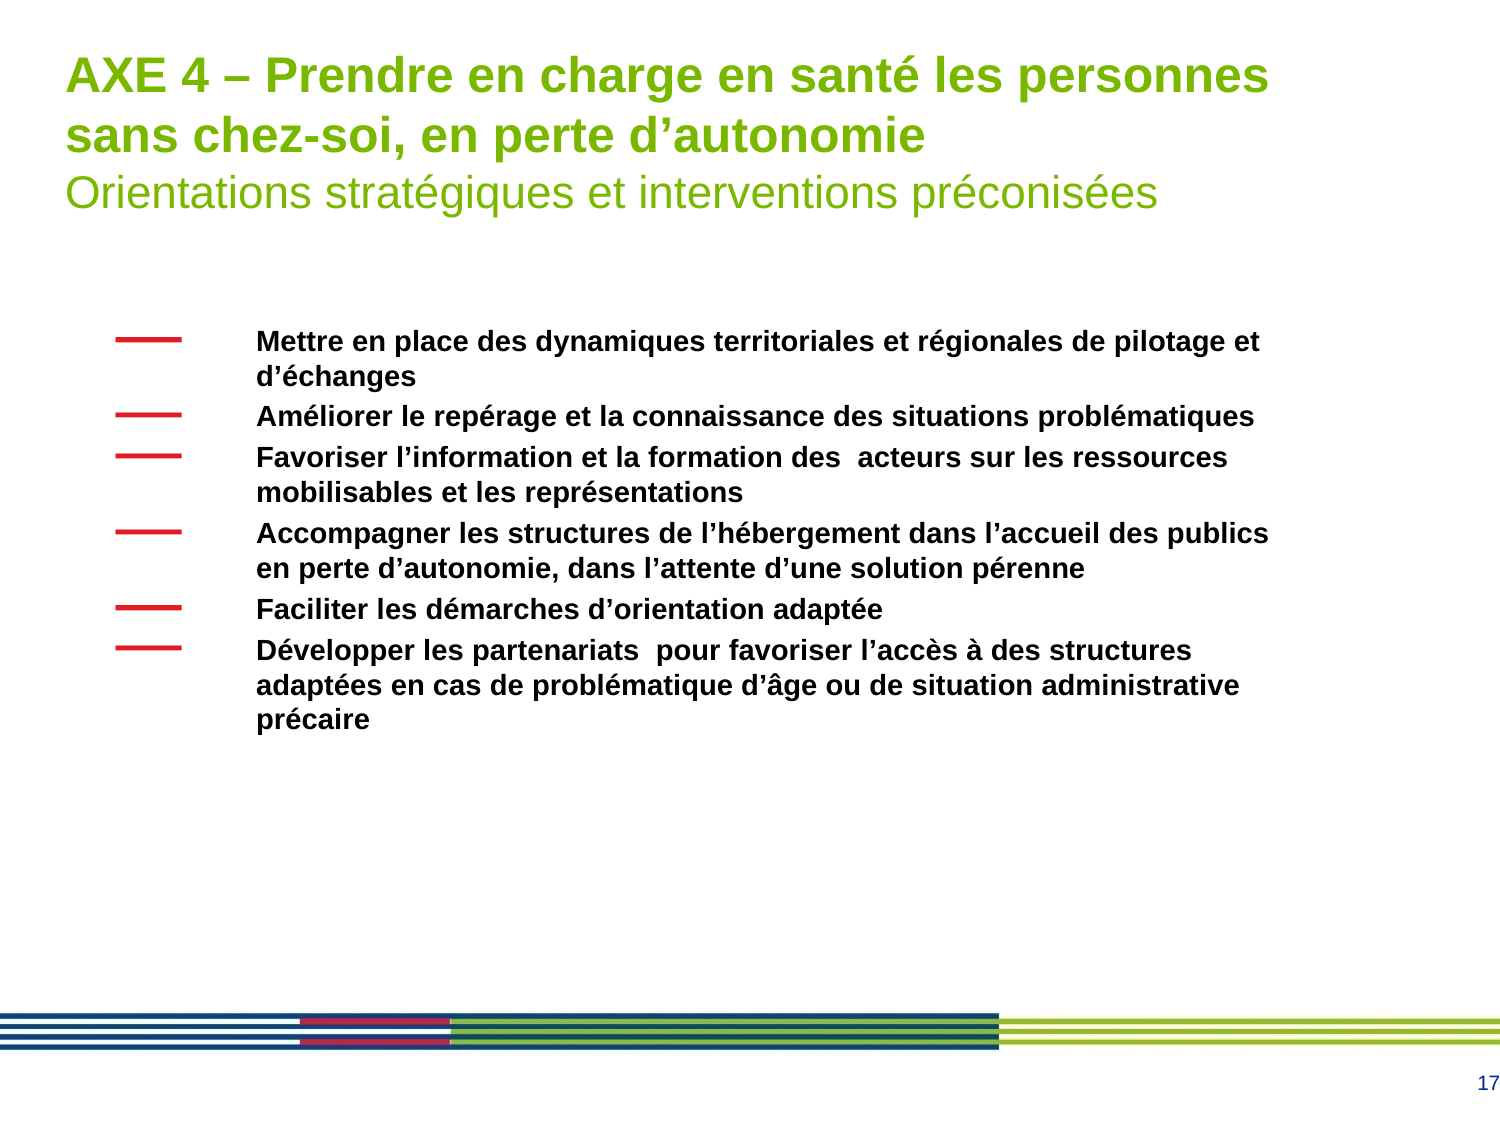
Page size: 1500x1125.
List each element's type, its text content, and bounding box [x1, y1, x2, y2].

picture [115, 450, 182, 462]
list Mettre en place des dynamiques territoriales et régionales de pilotage et d’échanges Améliorer le repérage et la connaissance des situations problématiques Favoriser l’information et la formation des acteurs sur les ressources mobilisables et les représentations Accompagner les structures de l’hébergement dans l’accueil des publics en perte d’autonomie, dans l’attente d’une solution pérenne Faciliter les démarches d’orientation adaptée Développer les partenariats pour favoriser l’accès à des structures adaptées en cas de problématique d’âge ou de situation administrative précaire [100, 314, 1289, 1061]
title AXE 4 – Prendre en charge en santé les personnes sans chez-soi, en perte d’autonomie Orientations stratégiques et interventions préconisées [49, 35, 1388, 224]
picture [115, 526, 182, 538]
picture [115, 642, 182, 654]
picture [115, 409, 182, 421]
picture [0, 999, 1500, 1063]
picture [115, 333, 182, 346]
picture [115, 601, 182, 614]
